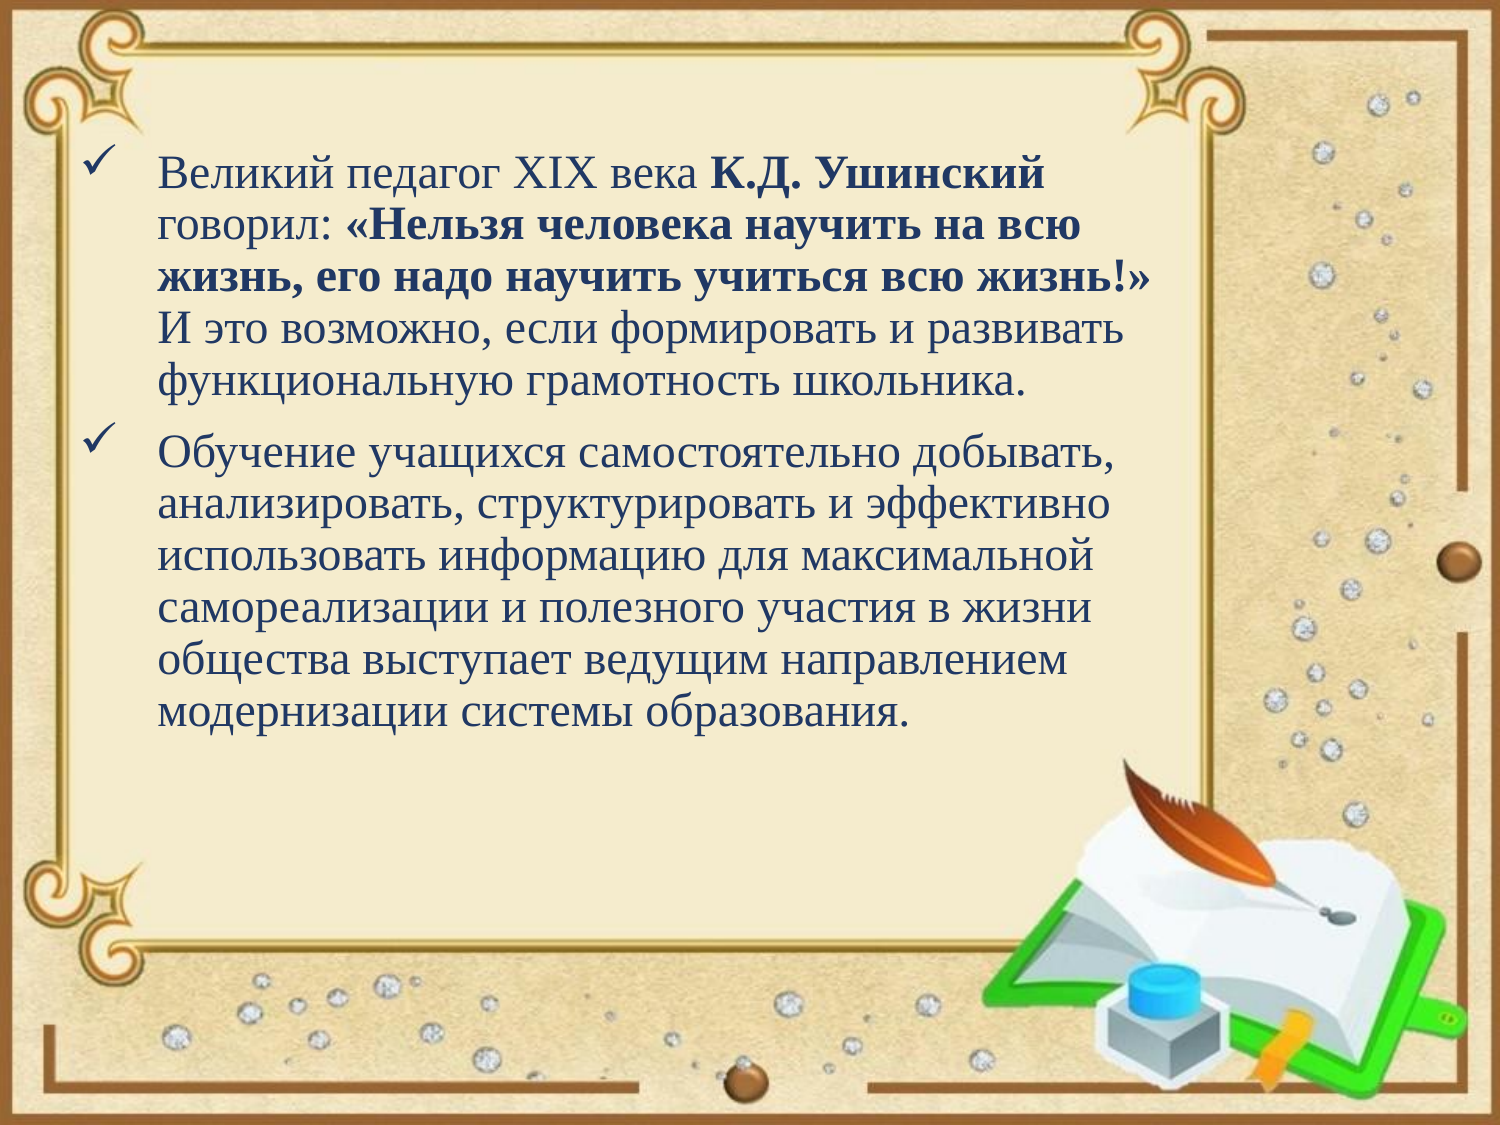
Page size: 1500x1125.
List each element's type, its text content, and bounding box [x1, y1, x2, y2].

list Великий педагог XIX века К.Д. Ушинский говорил: «Нельзя человека научить на всю жизнь, его надо научить учиться всю жизнь!» И это возможно, если формировать и развивать функциональную грамотность школьника. Обучение учащихся самостоятельно добывать, анализировать, структурировать и эффективно использовать информацию для максимальной самореализации и полезного участия в жизни общества выступает ведущим направлением модернизации системы образования. [64, 139, 1169, 778]
picture [0, 0, 1500, 1125]
